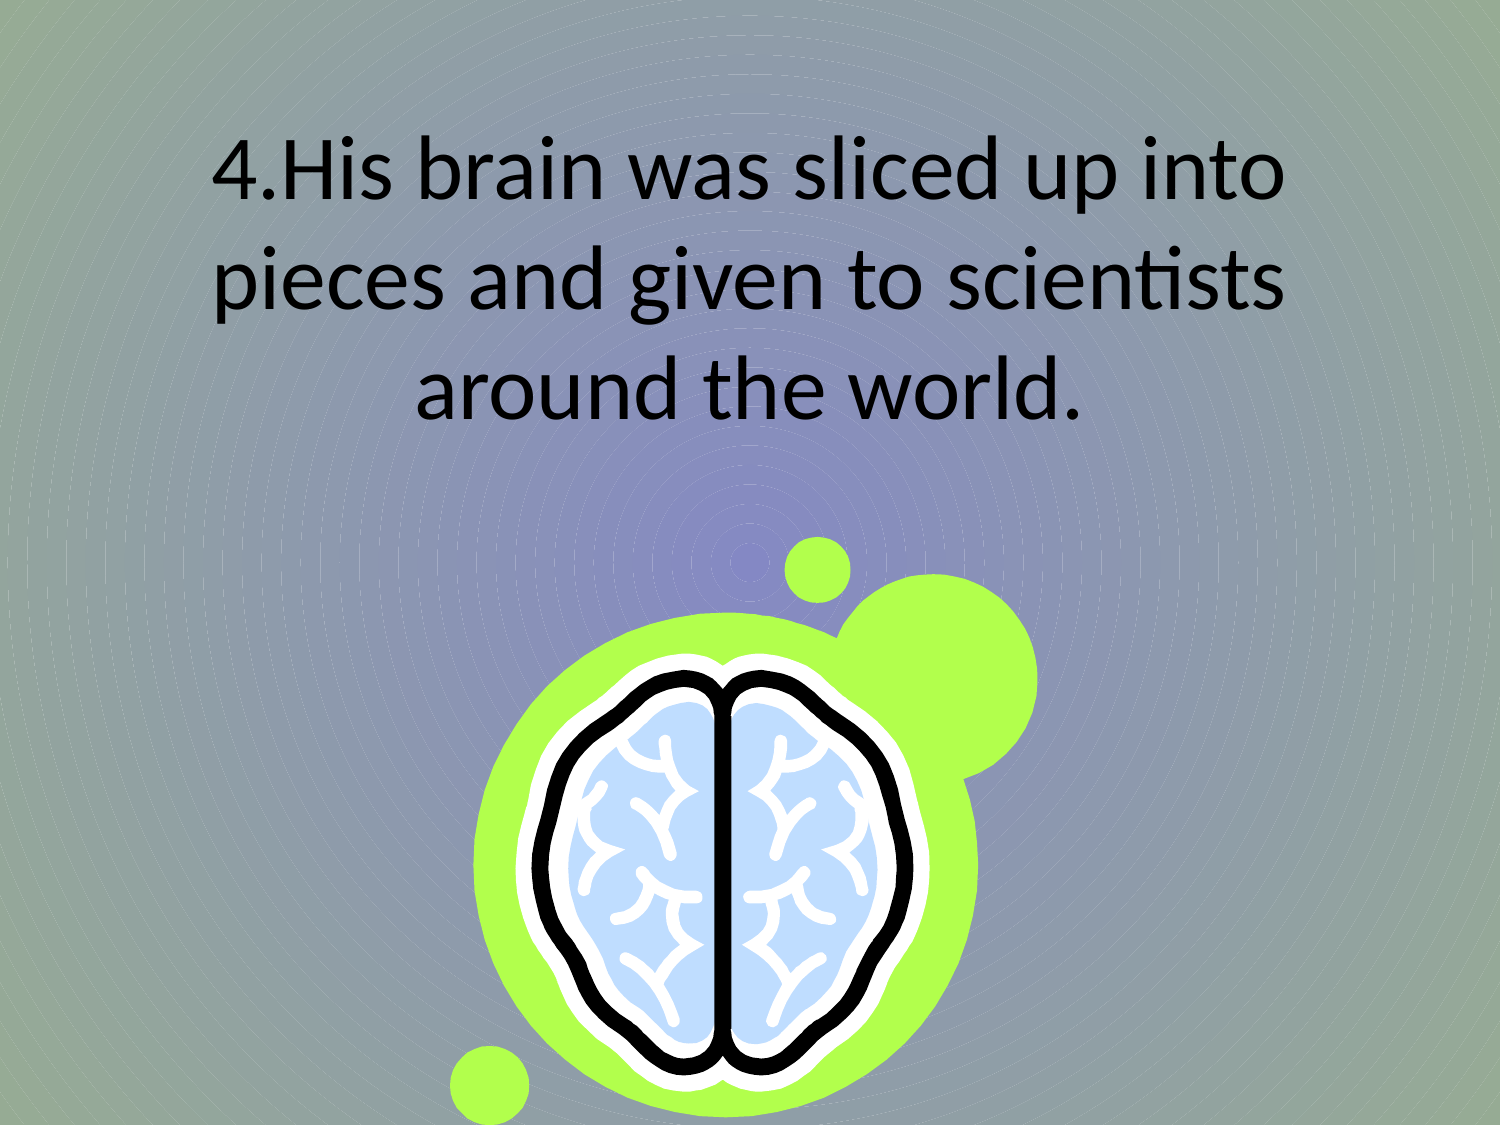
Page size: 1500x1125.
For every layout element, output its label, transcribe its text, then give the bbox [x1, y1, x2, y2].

title 4.His brain was sliced up into pieces and given to scientists around the world. [75, 45, 1425, 500]
picture [449, 536, 1038, 1125]
